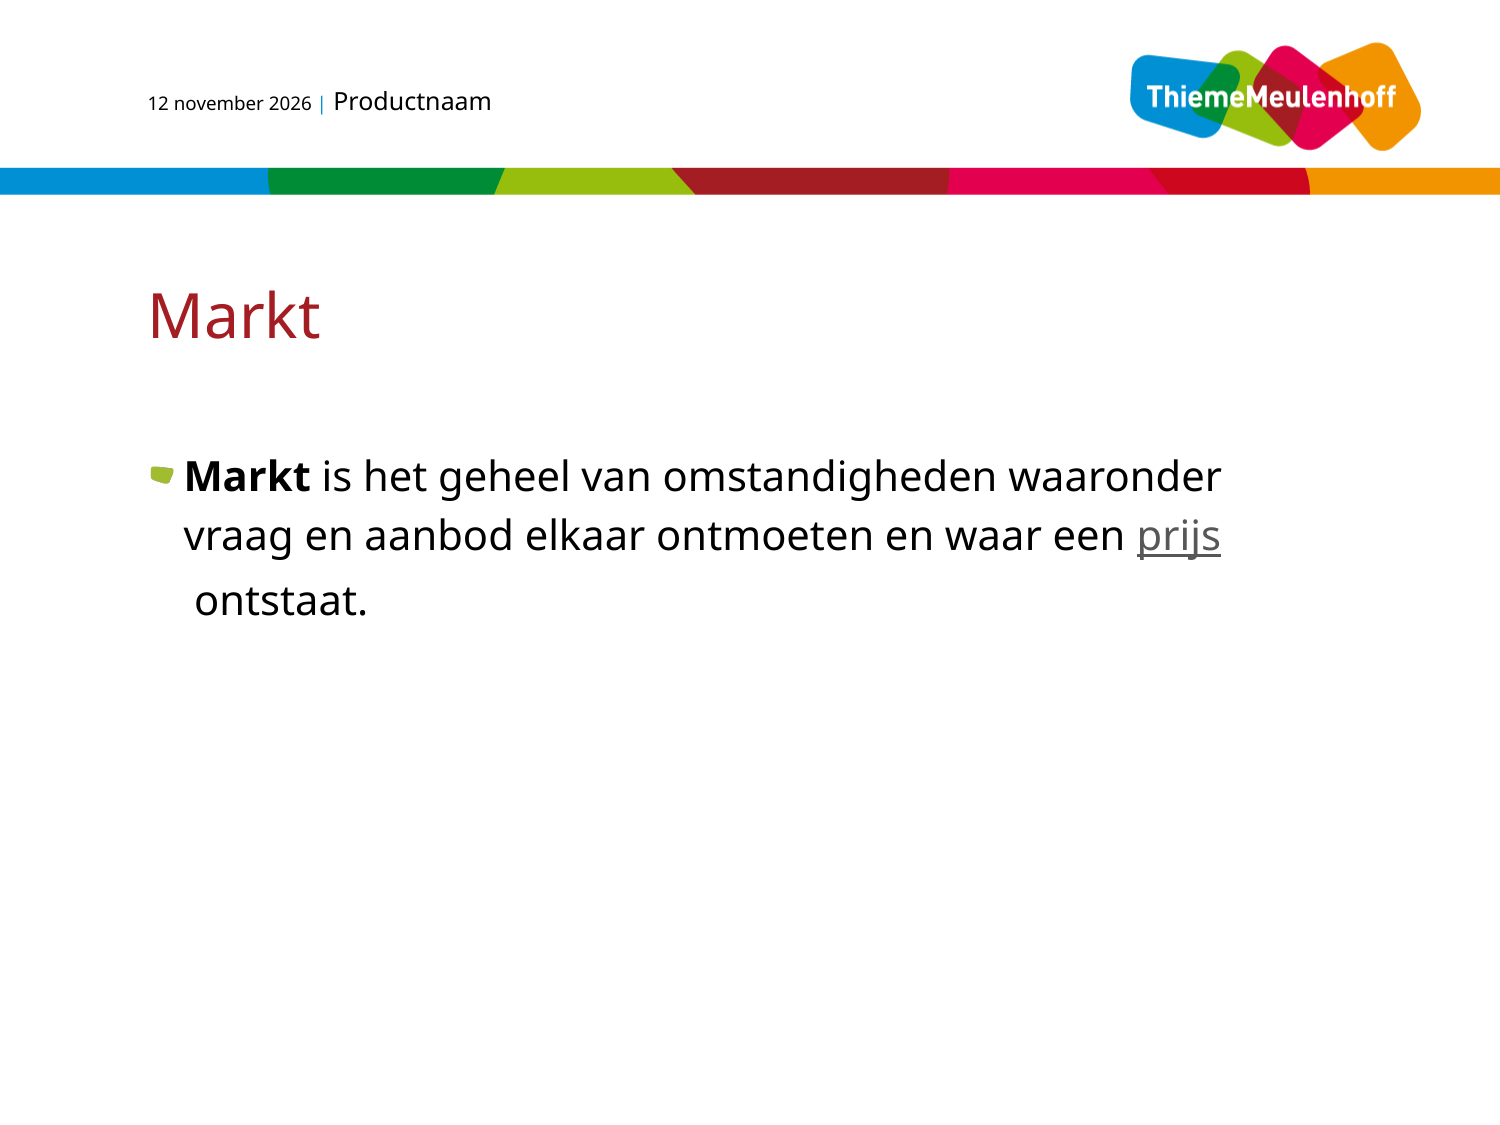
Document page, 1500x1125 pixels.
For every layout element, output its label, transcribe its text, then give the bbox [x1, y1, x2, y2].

footer 1 maart 2015 | Productnaam [147, 85, 1081, 138]
picture [147, 460, 177, 490]
title Markt [147, 235, 1242, 393]
picture [0, 0, 1500, 208]
list Markt is het geheel van omstandigheden waaronder vraag en aanbod elkaar ontmoeten en waar een prijs ontstaat. [147, 442, 1241, 1061]
